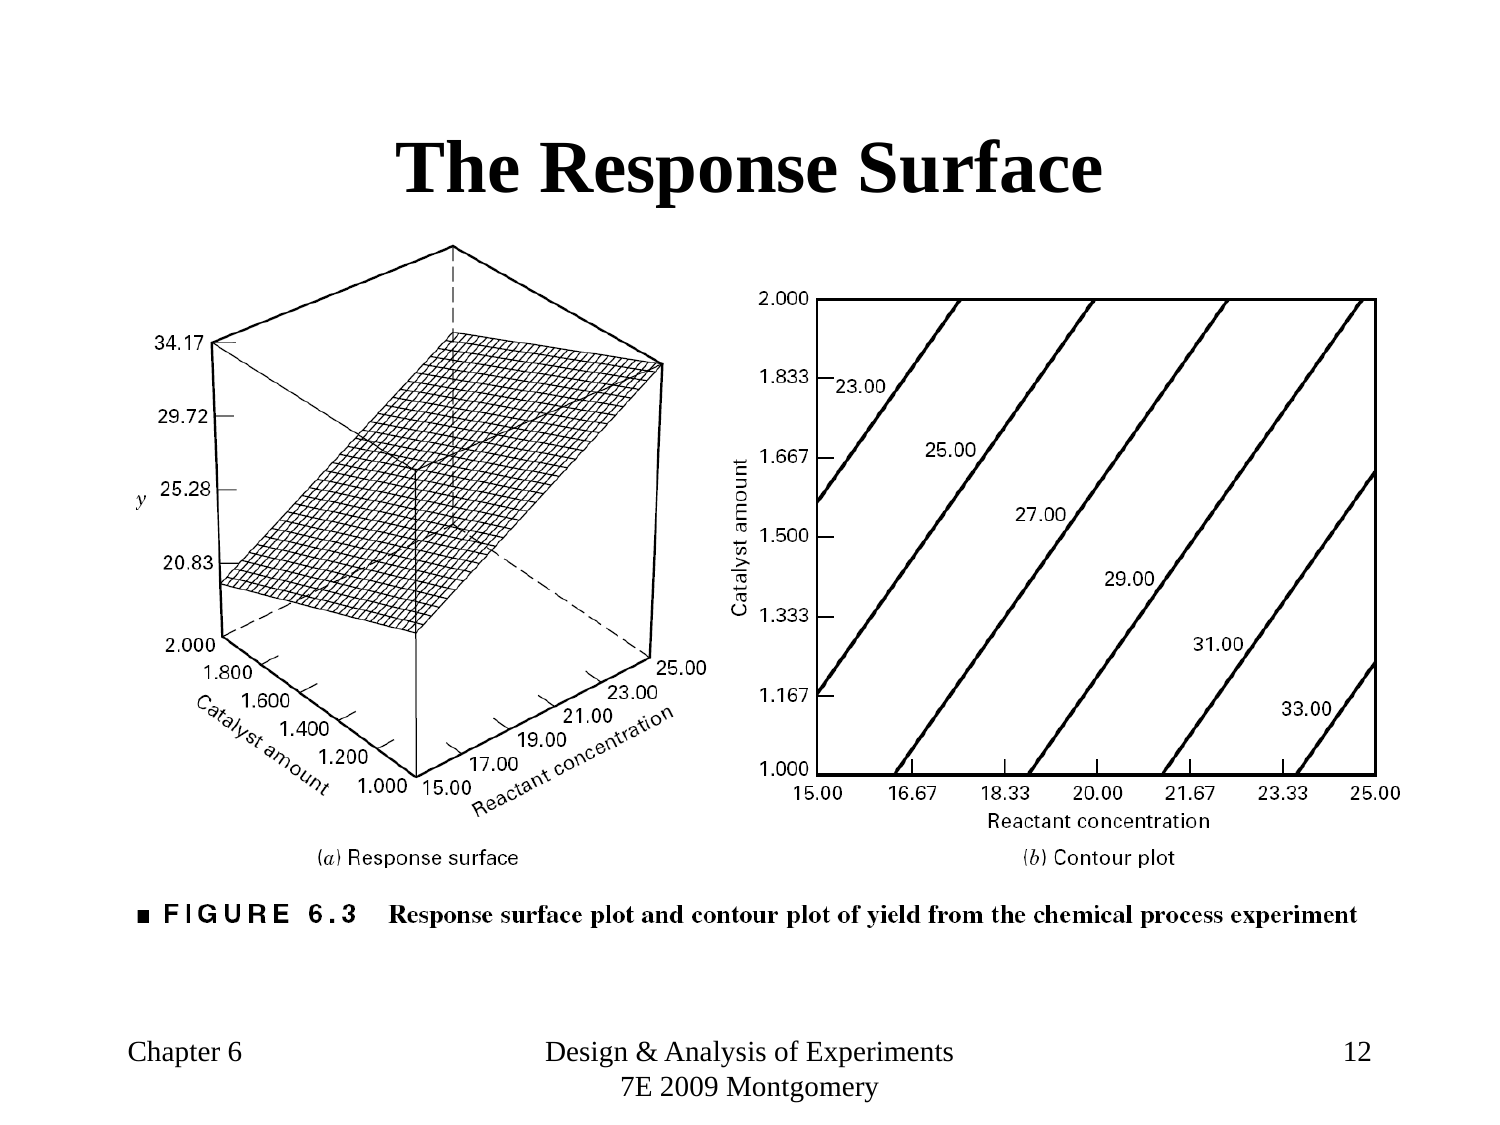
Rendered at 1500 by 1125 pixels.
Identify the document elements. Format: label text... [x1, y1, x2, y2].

slide_number 12 [1074, 1024, 1388, 1101]
footer Design & Analysis of Experiments 7E 2009 Montgomery [512, 1024, 988, 1101]
title The Response Surface [112, 99, 1388, 223]
slide_number Chapter 6 [112, 1024, 426, 1101]
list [99, 224, 1413, 945]
